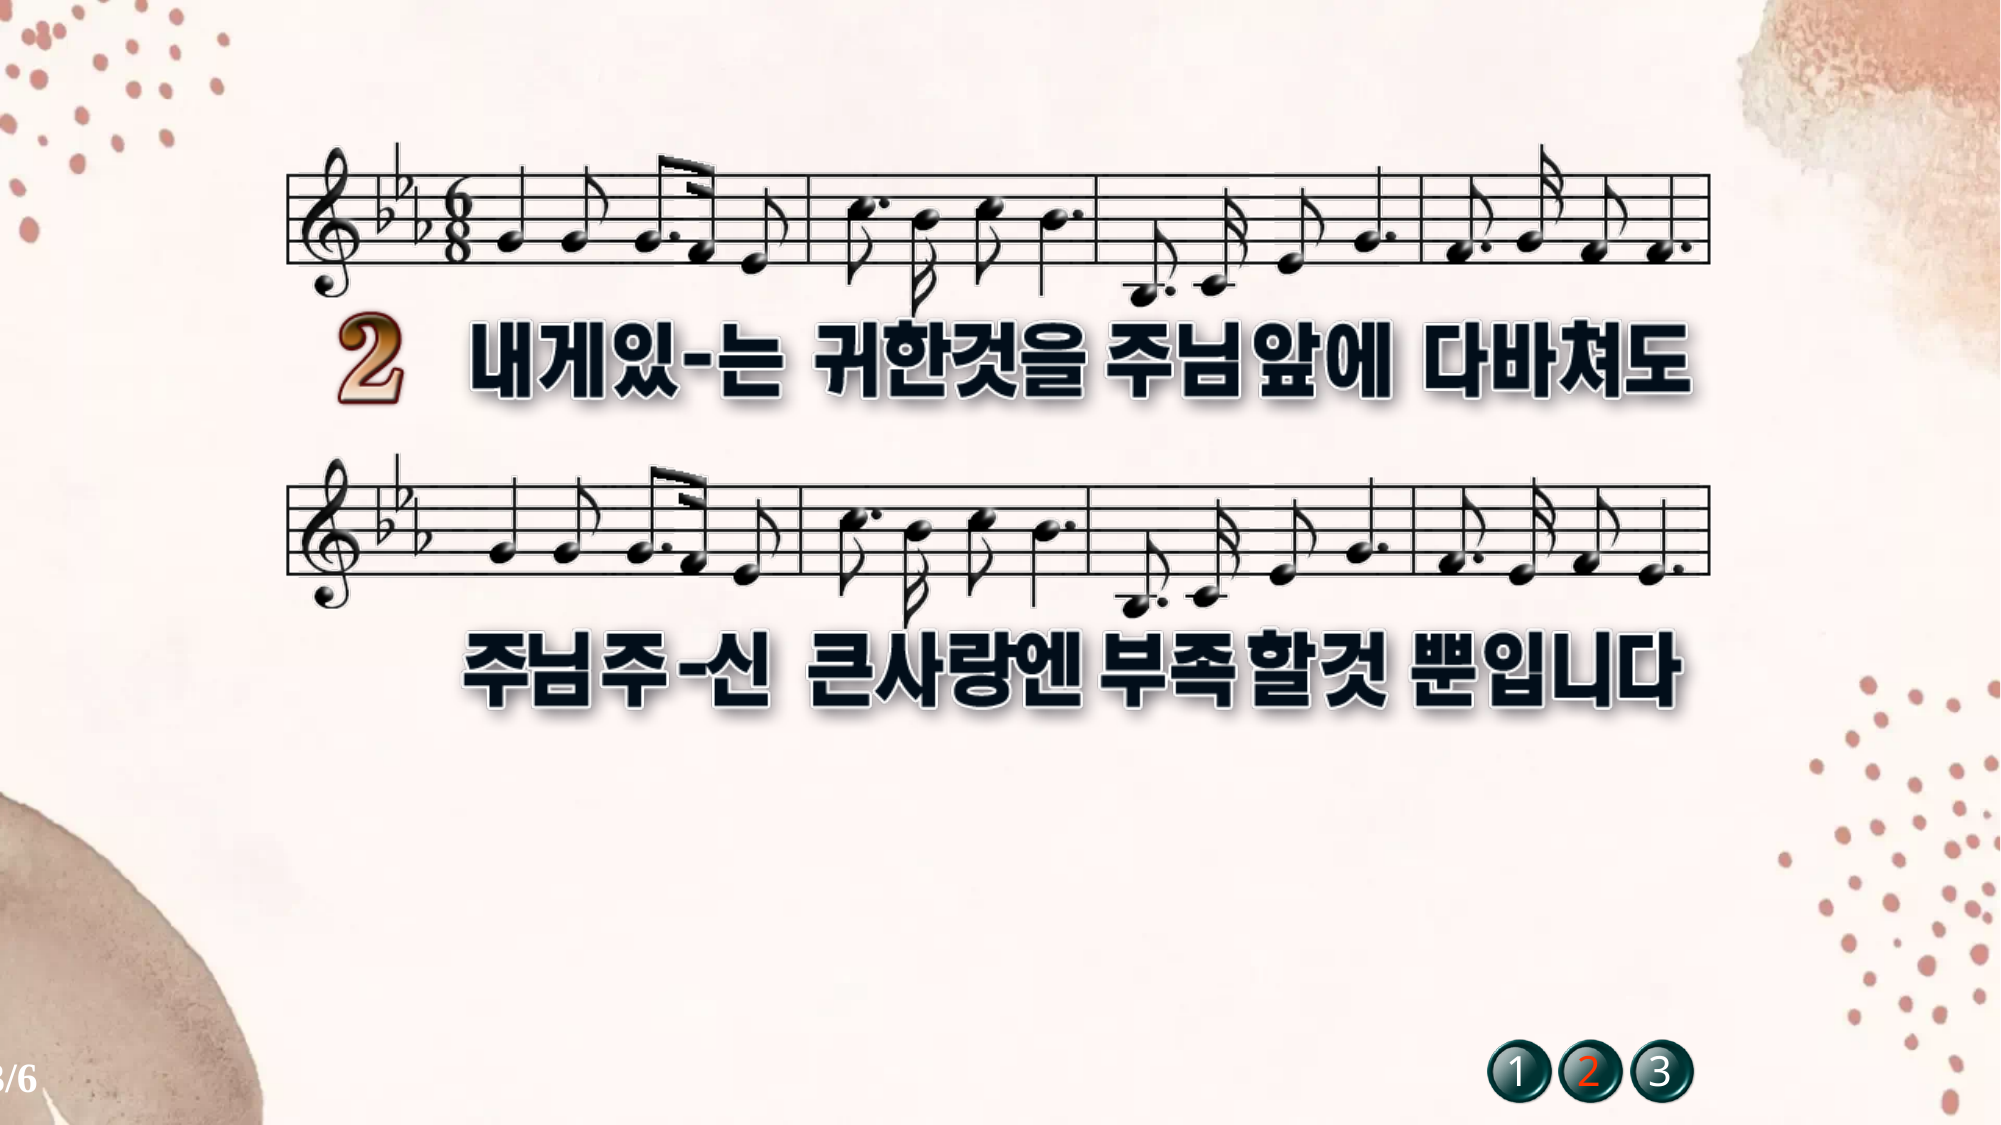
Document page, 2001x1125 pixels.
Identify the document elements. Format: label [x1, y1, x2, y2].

text_box [1555, 1035, 1626, 1106]
text_box [1484, 1035, 1555, 1106]
text_box [1627, 1035, 1697, 1106]
picture [0, 0, 2001, 1125]
